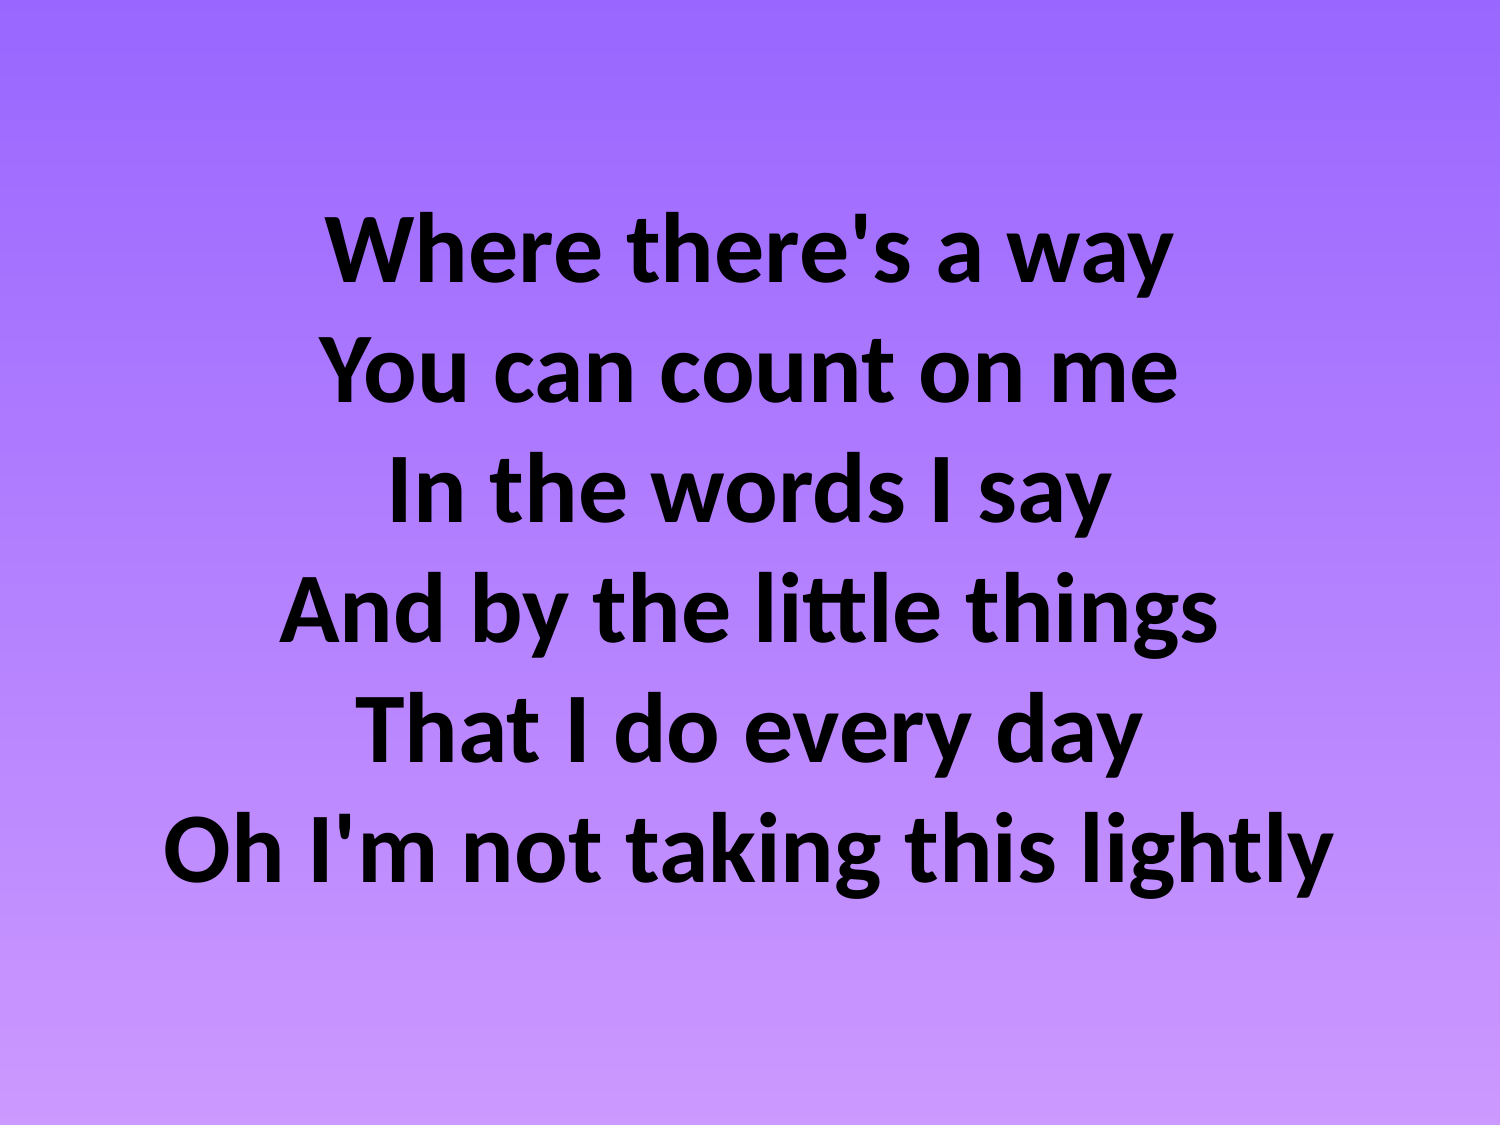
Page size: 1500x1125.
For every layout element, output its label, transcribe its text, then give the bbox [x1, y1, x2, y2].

text_box Where there's a way You can count on me In the words I say And by the little things That I do every day Oh I'm not taking this lightly [0, 174, 1500, 910]
